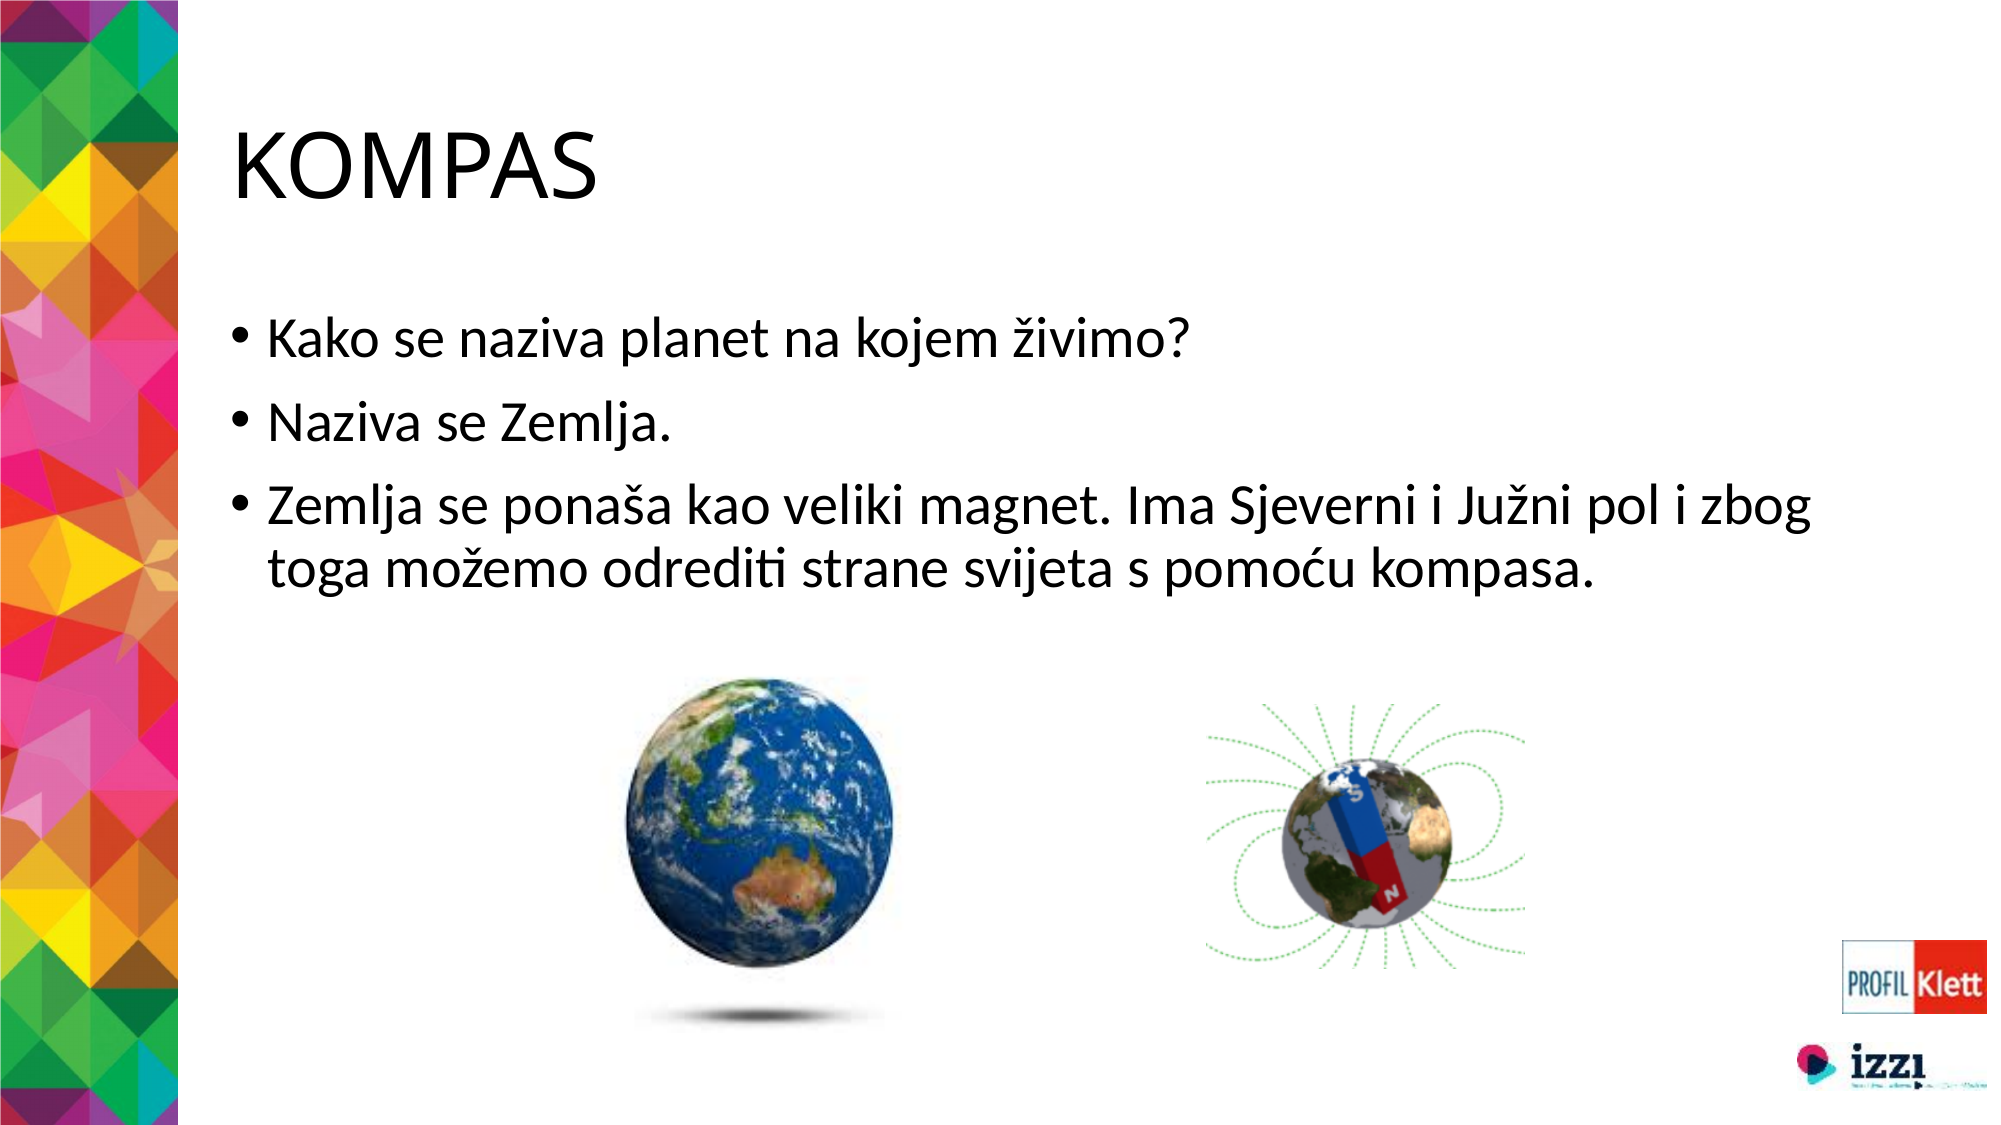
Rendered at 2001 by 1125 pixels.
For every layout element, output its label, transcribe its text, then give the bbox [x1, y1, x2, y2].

title KOMPAS [214, 59, 1863, 278]
list Kako se naziva planet na kojem živimo? Naziva se Zemlja. Zemlja se ponaša kao veliki magnet. Ima Sjeverni i Južni pol i zbog toga možemo odrediti strane svijeta s pomoću kompasa. [214, 299, 1863, 1014]
picture [1797, 1042, 1987, 1091]
picture [1205, 704, 1525, 969]
picture [469, 642, 1072, 1033]
picture [1863, 940, 1987, 1014]
picture [1, 2, 178, 1124]
